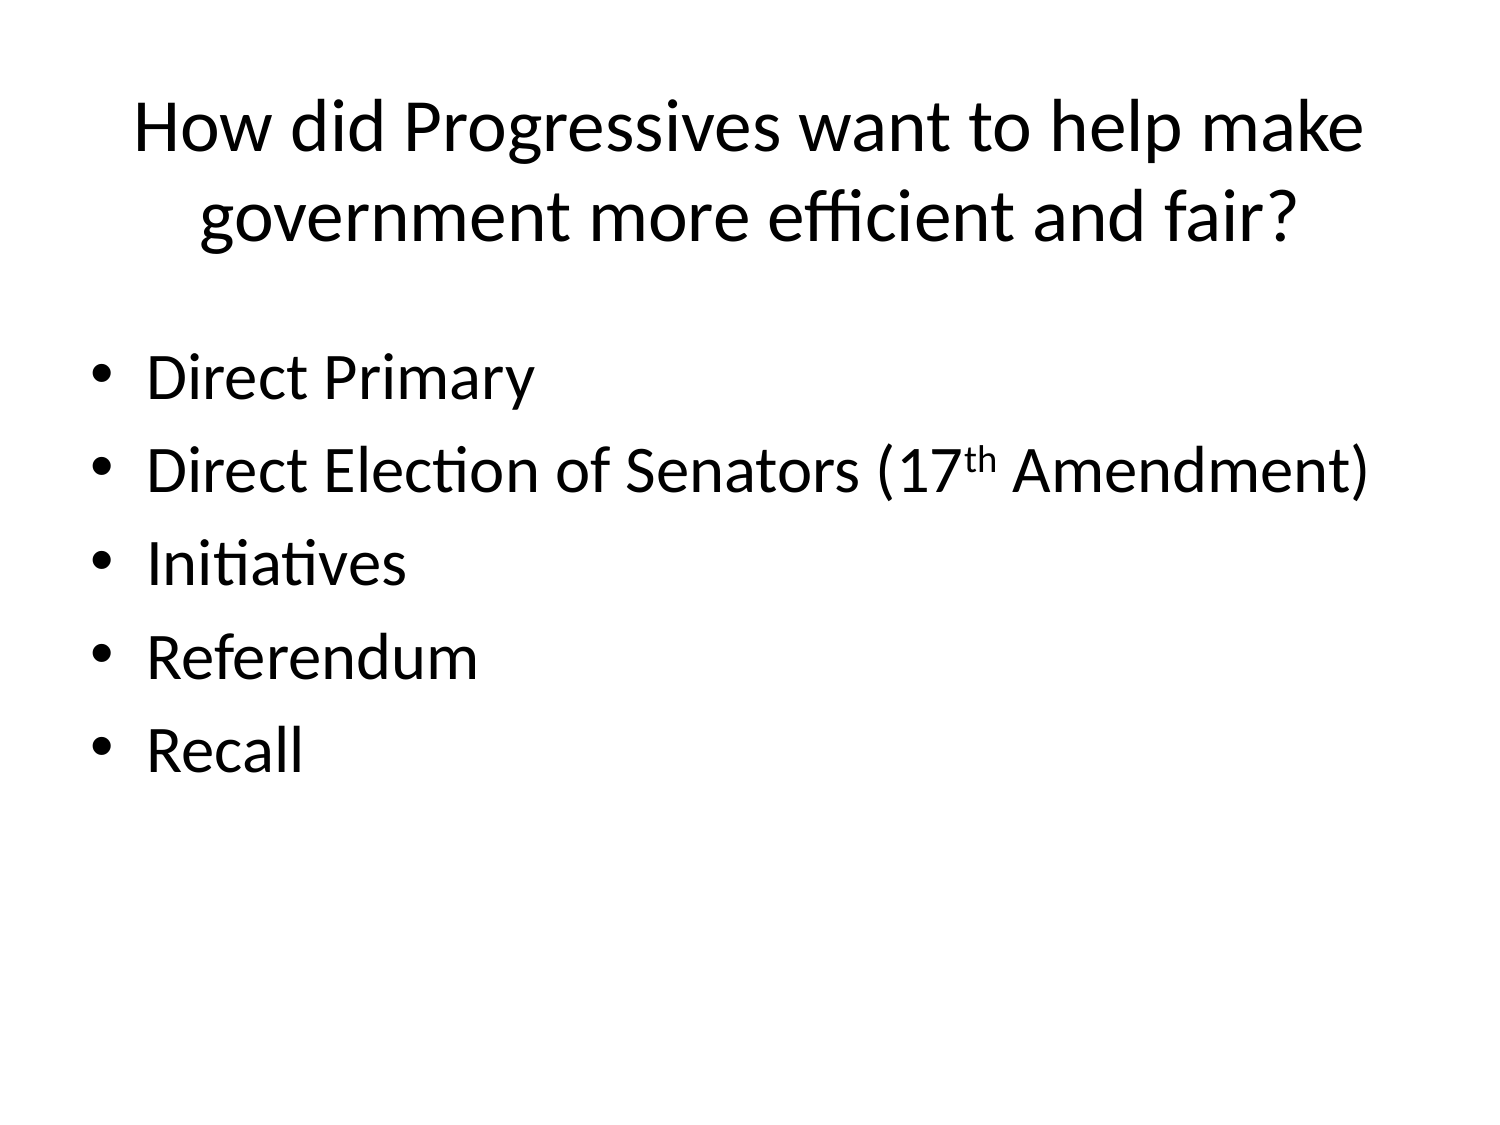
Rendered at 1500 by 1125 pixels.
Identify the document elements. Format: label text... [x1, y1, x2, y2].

list Direct Primary Direct Election of Senators (17th Amendment) Initiatives Referendum Recall [75, 324, 1425, 1005]
title How did Progressives want to help make government more efficient and fair? [75, 45, 1425, 288]
